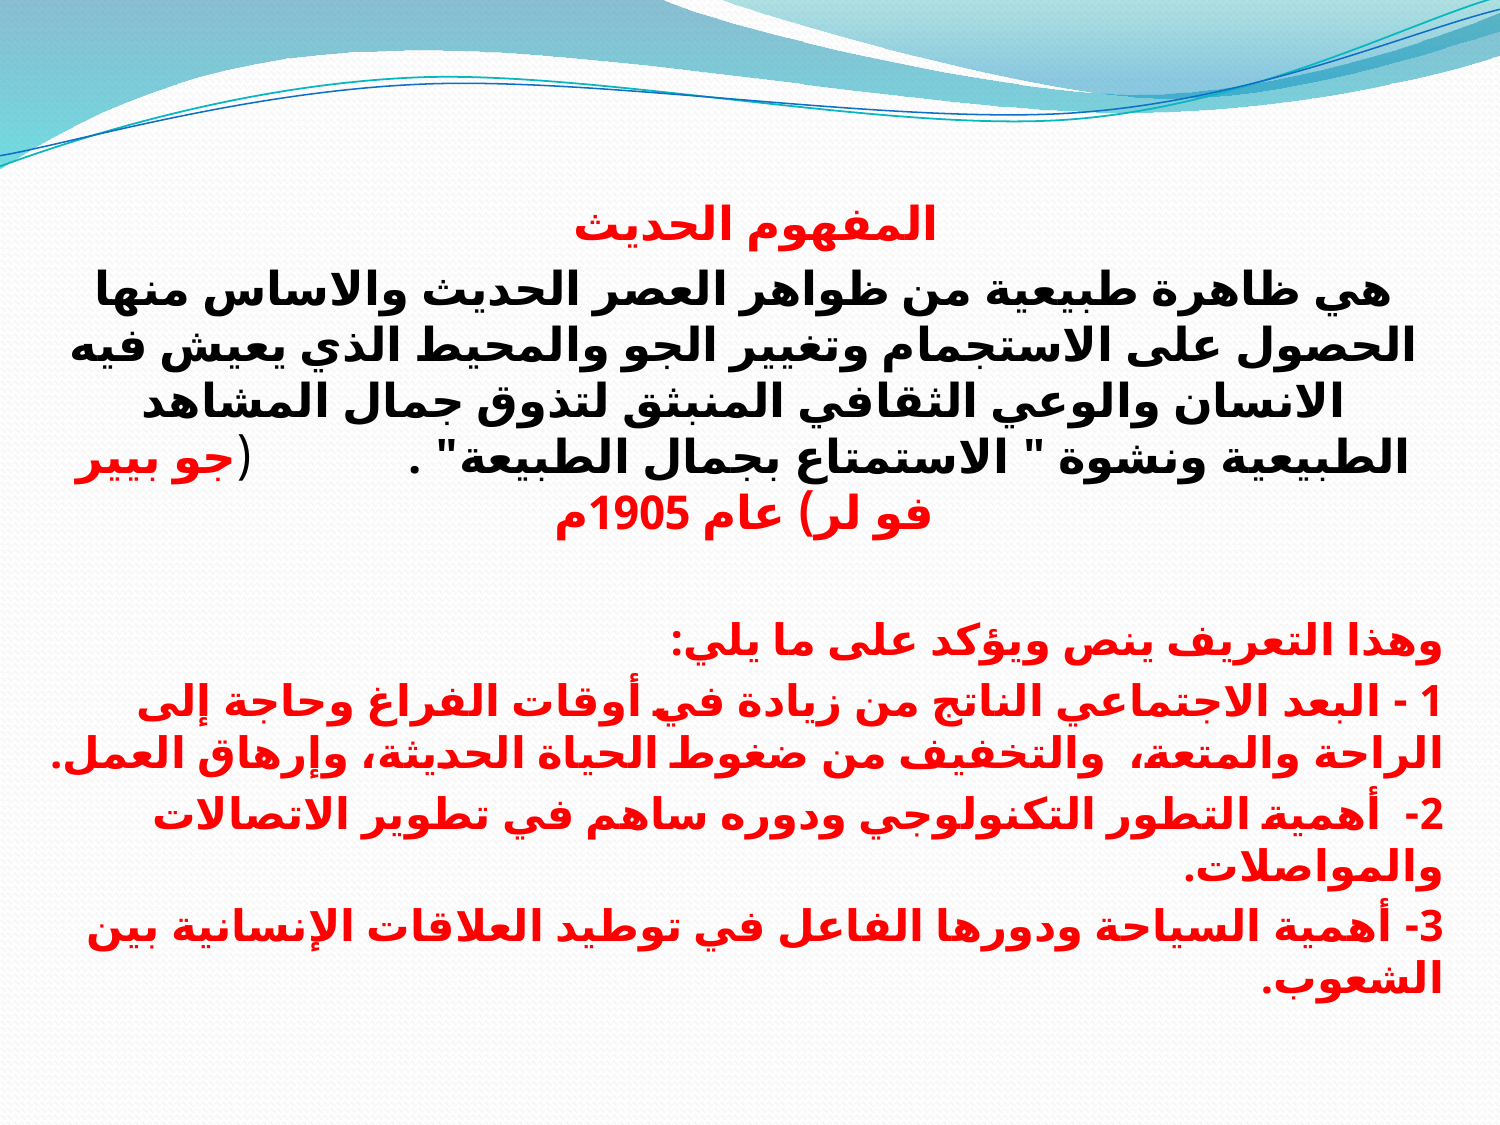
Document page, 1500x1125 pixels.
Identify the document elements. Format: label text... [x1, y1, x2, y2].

list المفهوم الحديث هي ظاهرة طبيعية من ظواهر العصر الحديث والاساس منها الحصول على الاستجمام وتغيير الجو والمحيط الذي يعيش فيه الانسان والوعي الثقافي المنبثق لتذوق جمال المشاهد الطبيعية ونشوة " الاستمتاع بجمال الطبيعة" . (جو بيير فو لر) عام 1905م وهذا التعريف ينص ويؤكد على ما يلي: 1 - البعد الاجتماعي الناتج من زيادة في أوقات الفراغ وحاجة إلى الراحة والمتعة، والتخفيف من ضغوط الحياة الحديثة، وإرهاق العمل. 2- أهمية التطور التكنولوجي ودوره ساهم في تطوير الاتصالات والمواصلات. 3- أهمية السياحة ودورها الفاعل في توطيد العلاقات الإنسانية بين الشعوب. [29, 125, 1459, 1038]
